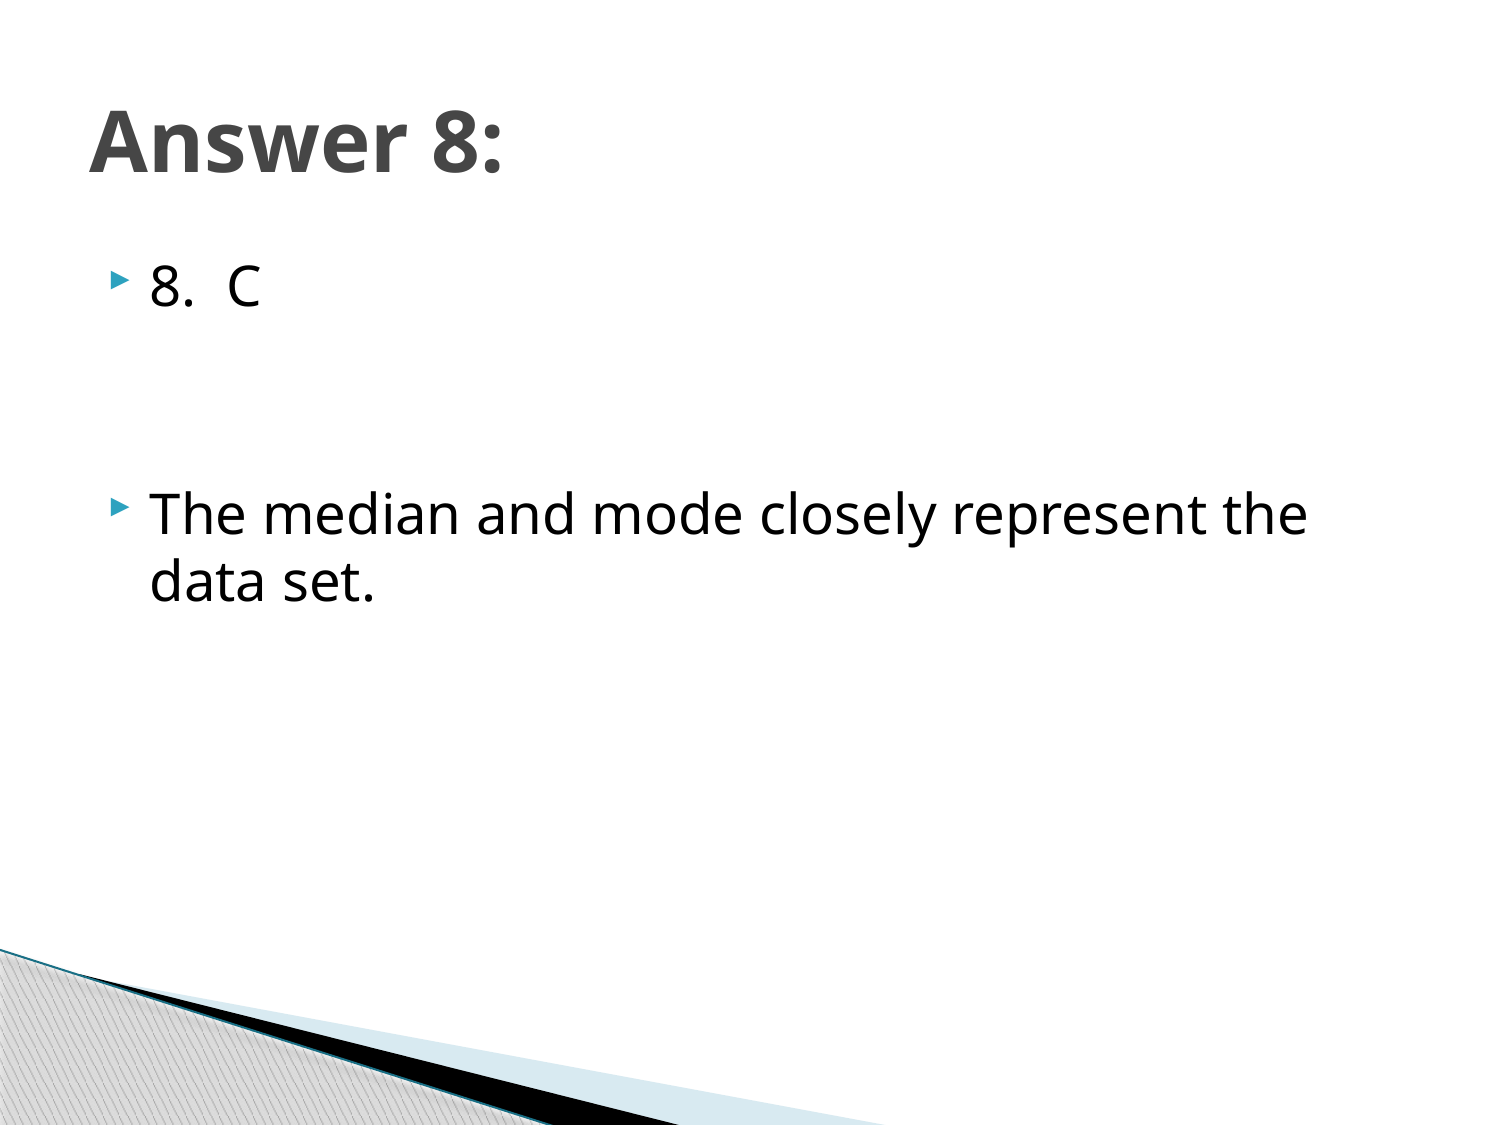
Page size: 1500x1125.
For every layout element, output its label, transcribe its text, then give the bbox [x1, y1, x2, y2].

list 8. C The median and mode closely represent the data set. [75, 243, 1425, 986]
title Answer 8: [75, 45, 1425, 233]
